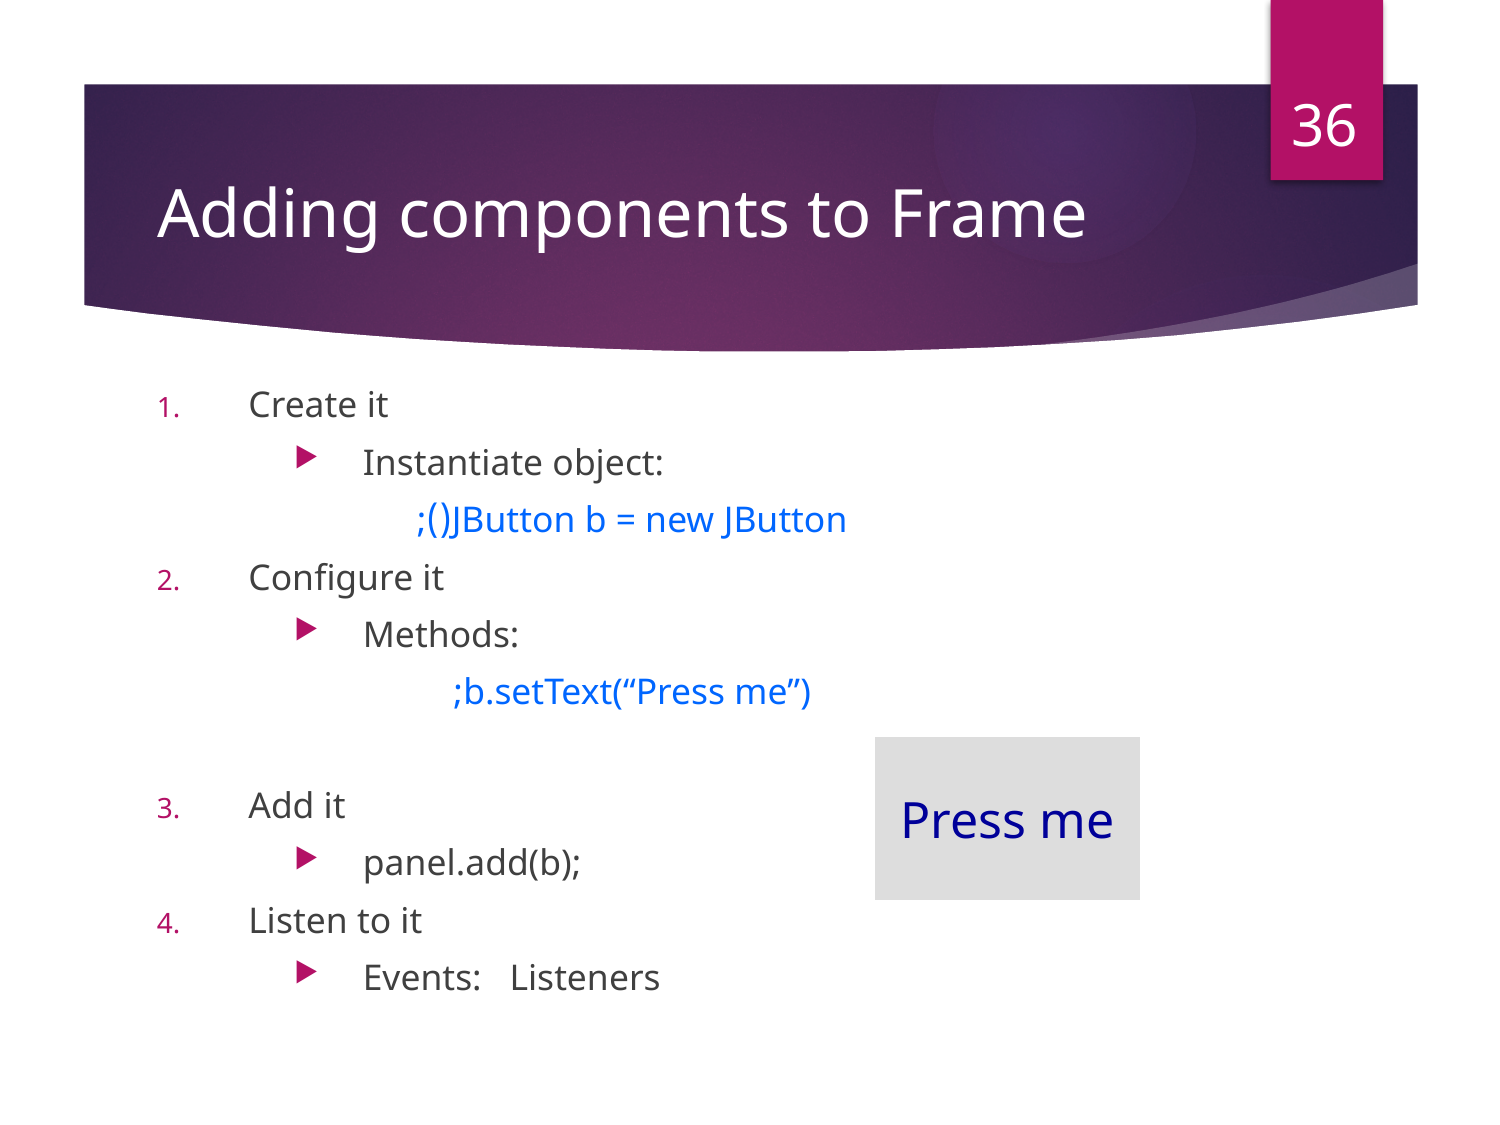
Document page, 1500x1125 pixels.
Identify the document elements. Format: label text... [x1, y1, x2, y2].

title Adding components to Frame [142, 152, 1183, 269]
list Create it Instantiate object: JButton b = new JButton(); Configure it Methods: b.setText(“Press me”); Add it panel.add(b); Listen to it Events: Listeners [141, 375, 1260, 1011]
text_box Press me [874, 737, 1141, 900]
slide_number 36 [1259, 48, 1390, 175]
